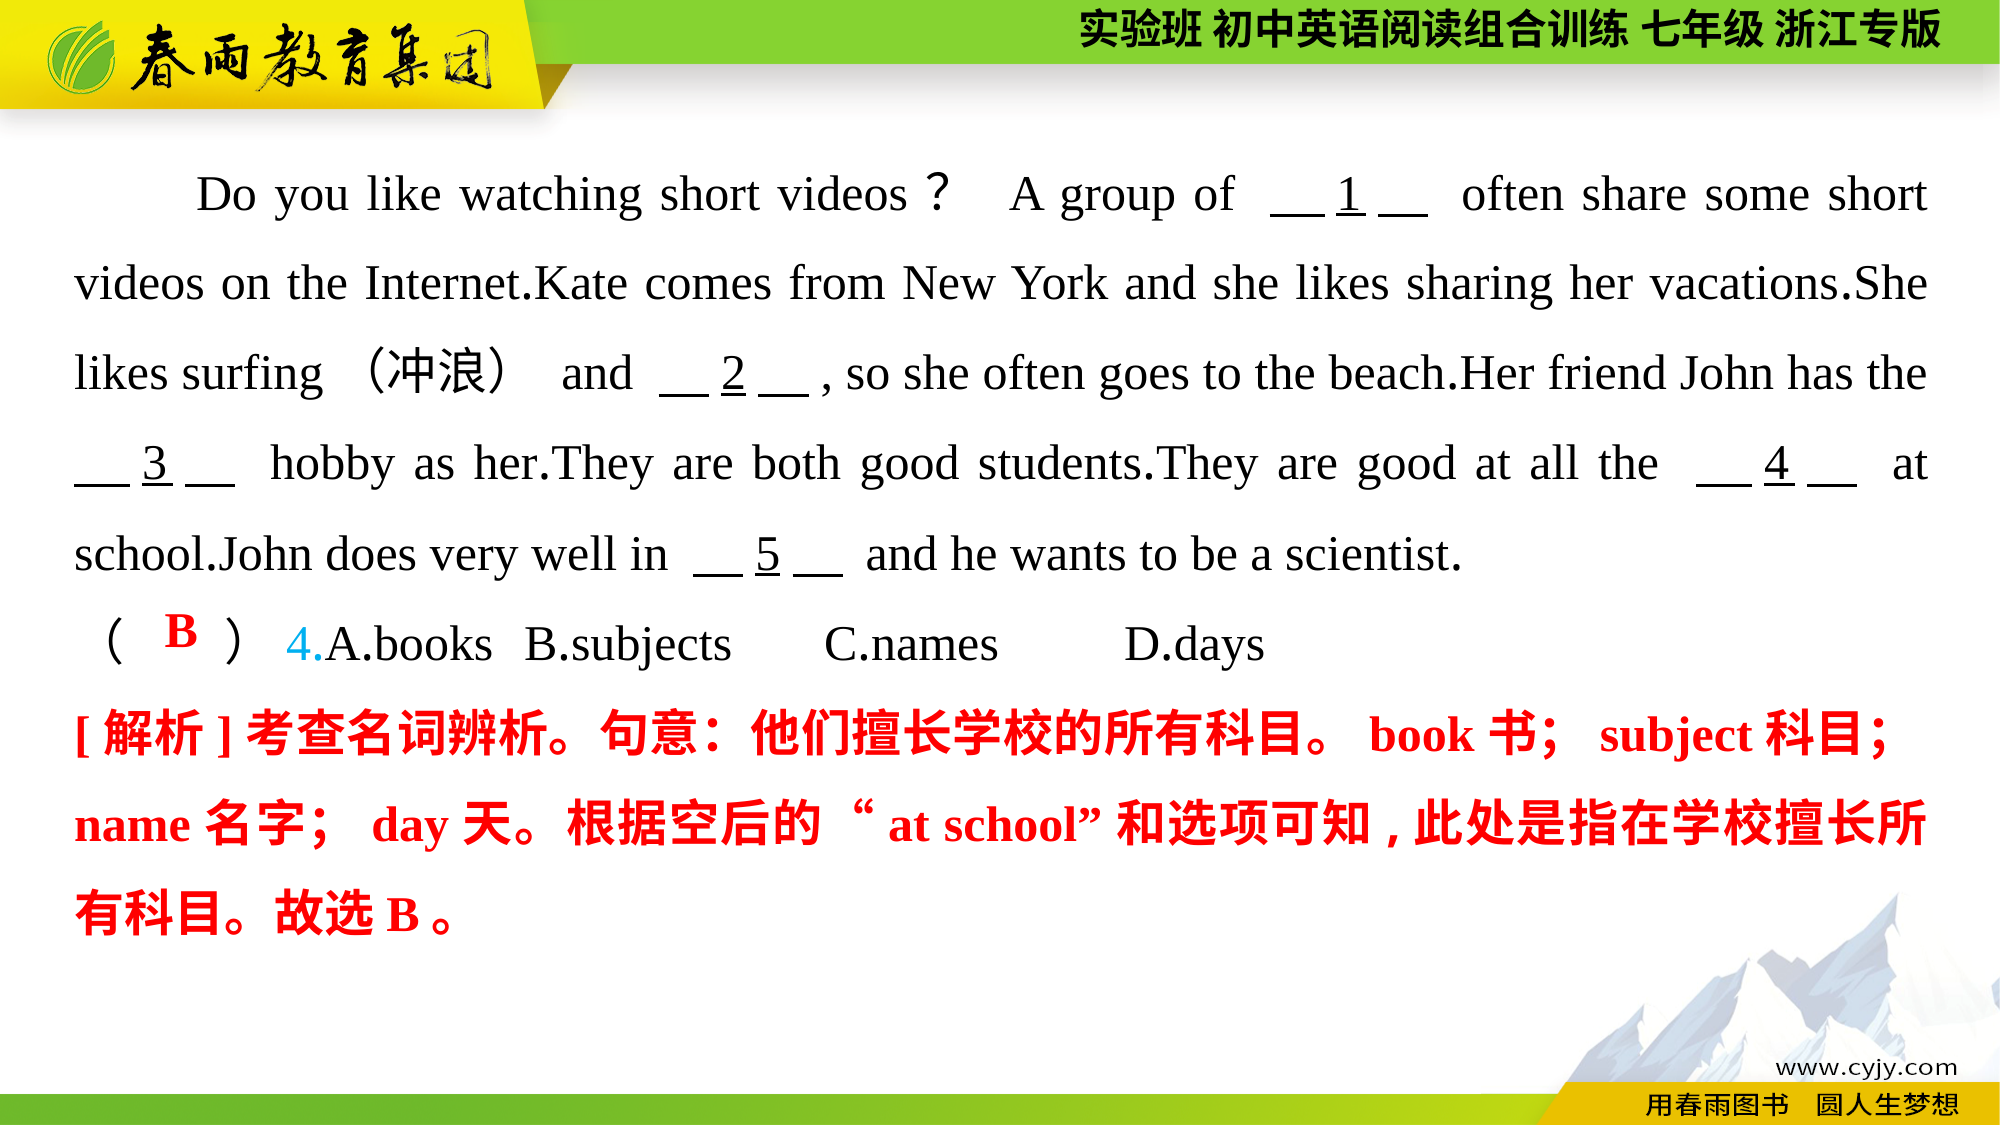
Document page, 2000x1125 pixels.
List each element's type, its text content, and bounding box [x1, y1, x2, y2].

picture [0, 0, 2000, 1125]
list Do you like watching short videos？ A group of 1 often share some short videos on the Internet.Kate comes from New York and she likes sharing her vacations.She likes surfing（冲浪） and 2 , so she often goes to the beach.Her friend John has the 3 hobby as her.They are both good students.They are good at all the 4 at school.John does very well in 5 and he wants to be a scientist. （ ）4.A.books B.subjects C.names D.days [59, 122, 1944, 664]
text_box B [149, 590, 213, 664]
text_box [解析]考查名词辨析。句意：他们擅长学校的所有科目。book书；subject科目；name名字；day天。根据空后的“at school”和选项可知,此处是指在学校擅长所有科目。故选B。 [59, 664, 1944, 950]
